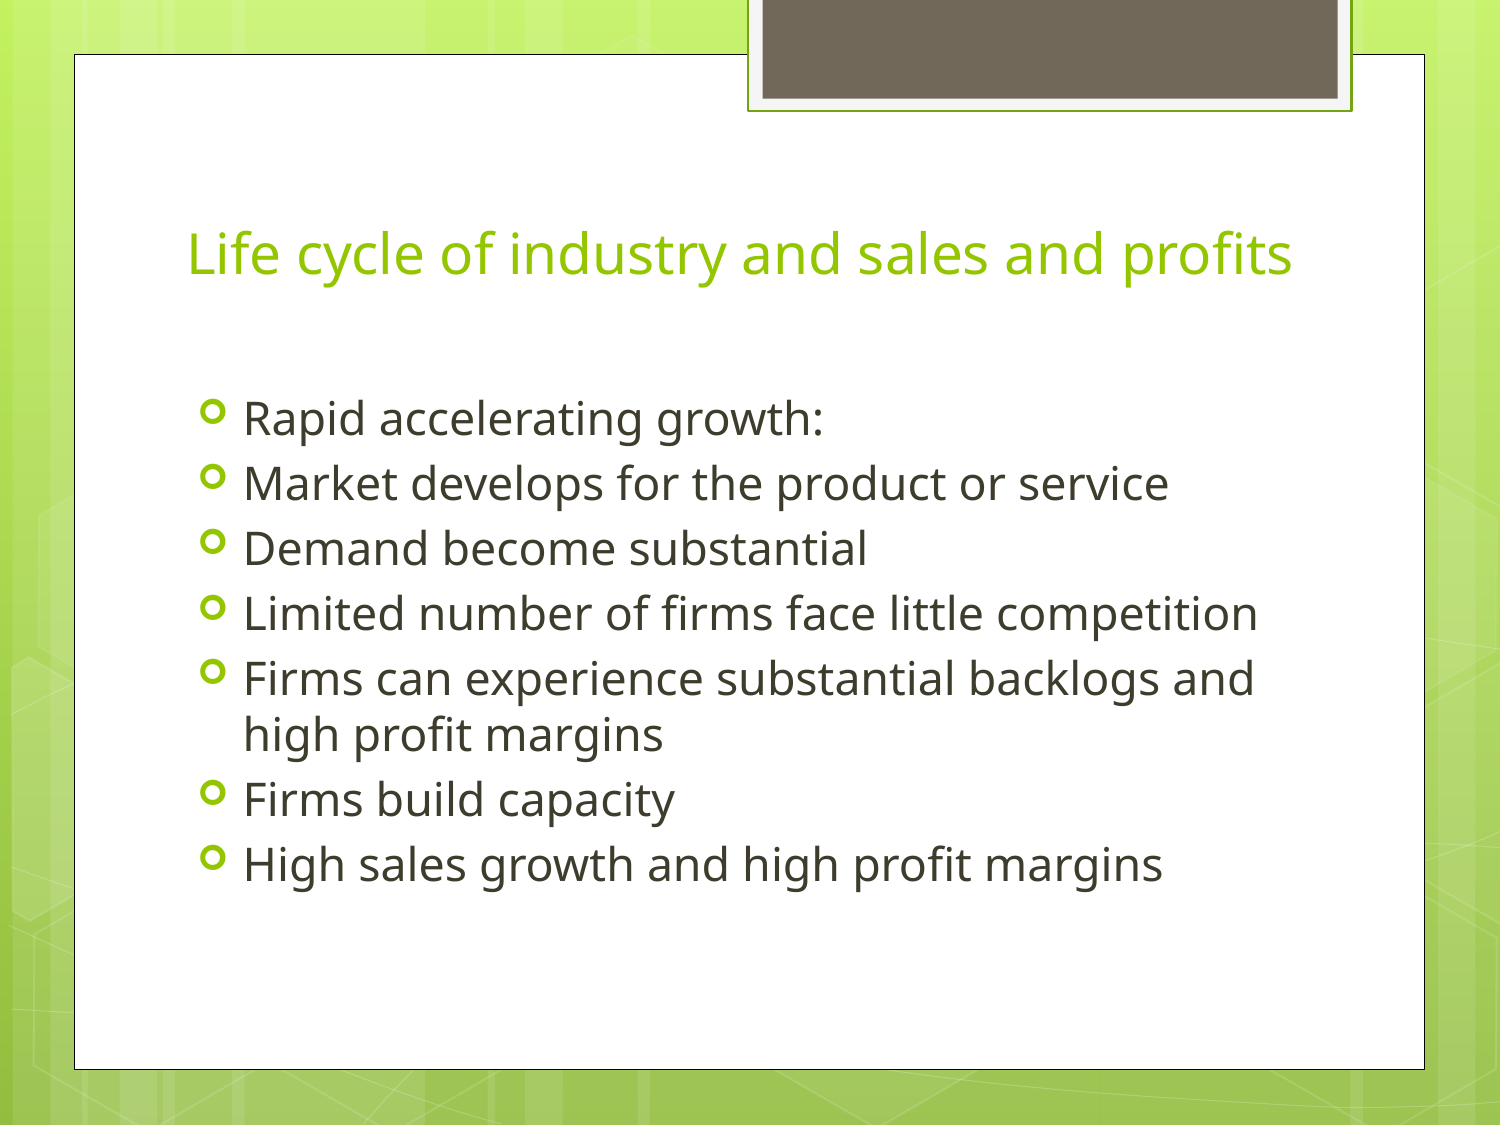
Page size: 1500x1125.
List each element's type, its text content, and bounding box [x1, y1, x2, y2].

list Rapid accelerating growth: Market develops for the product or service Demand become substantial Limited number of firms face little competition Firms can experience substantial backlogs and high profit margins Firms build capacity High sales growth and high profit margins [171, 381, 1283, 957]
title Life cycle of industry and sales and profits [171, 168, 1324, 293]
